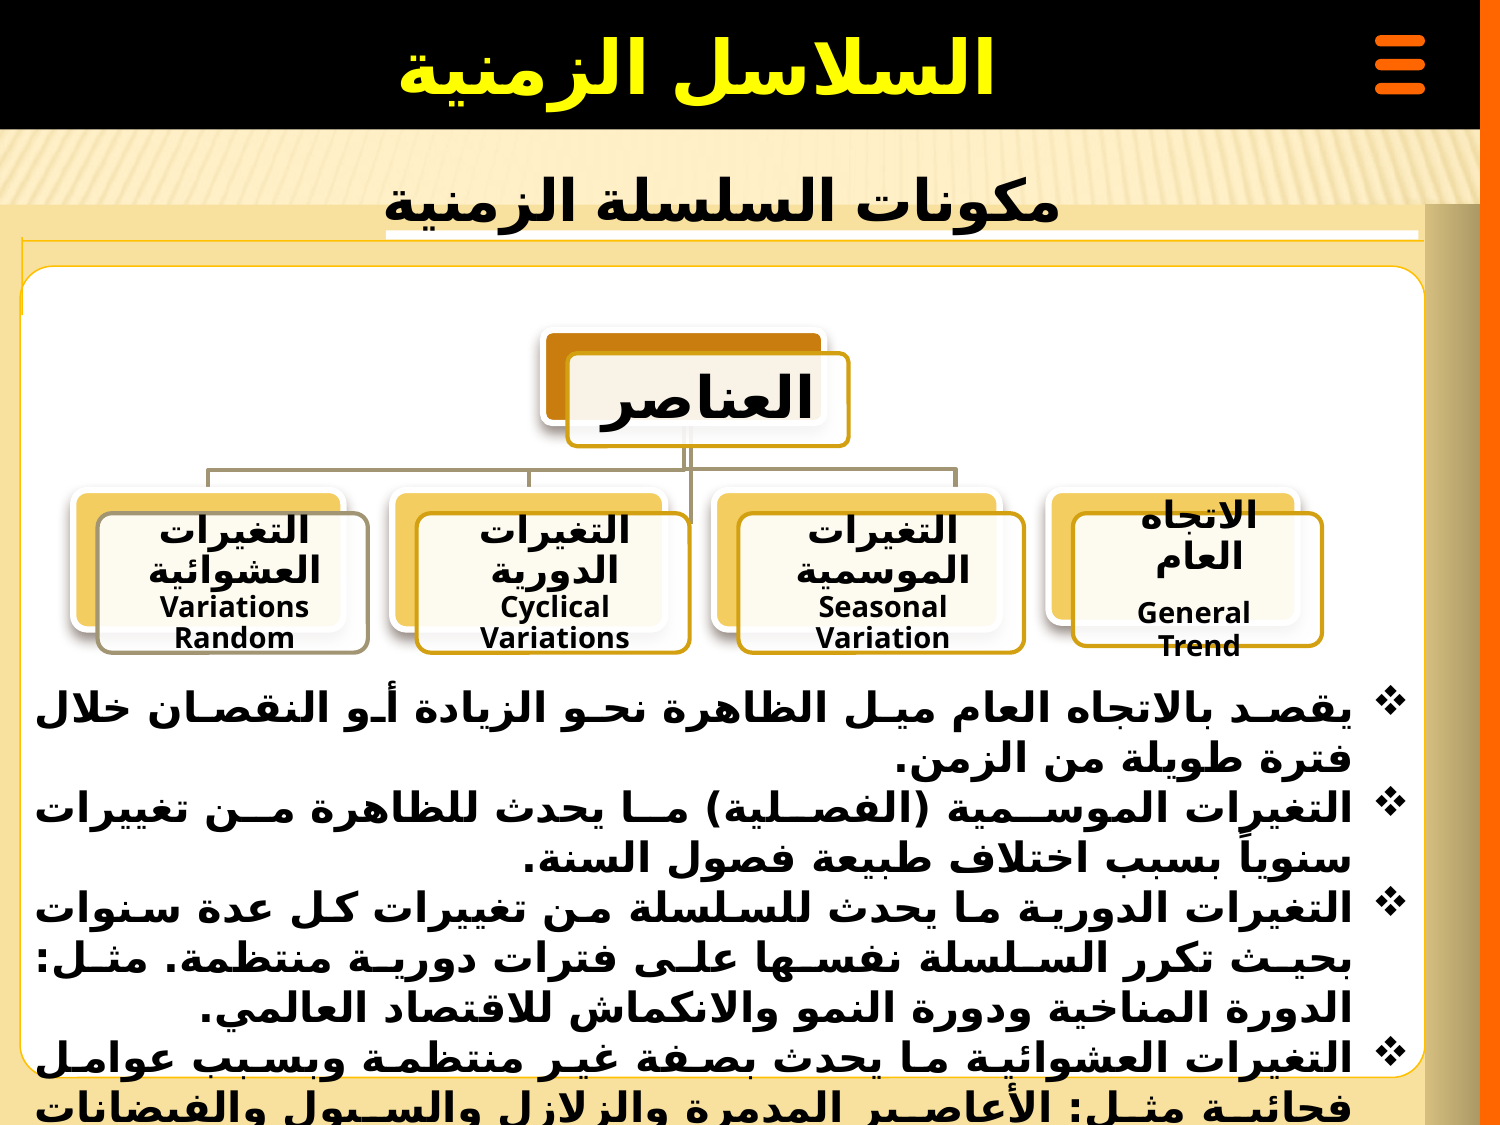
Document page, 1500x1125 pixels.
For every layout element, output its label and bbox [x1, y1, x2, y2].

text_box [0, 0, 1500, 1125]
text_box [72, 281, 1323, 704]
